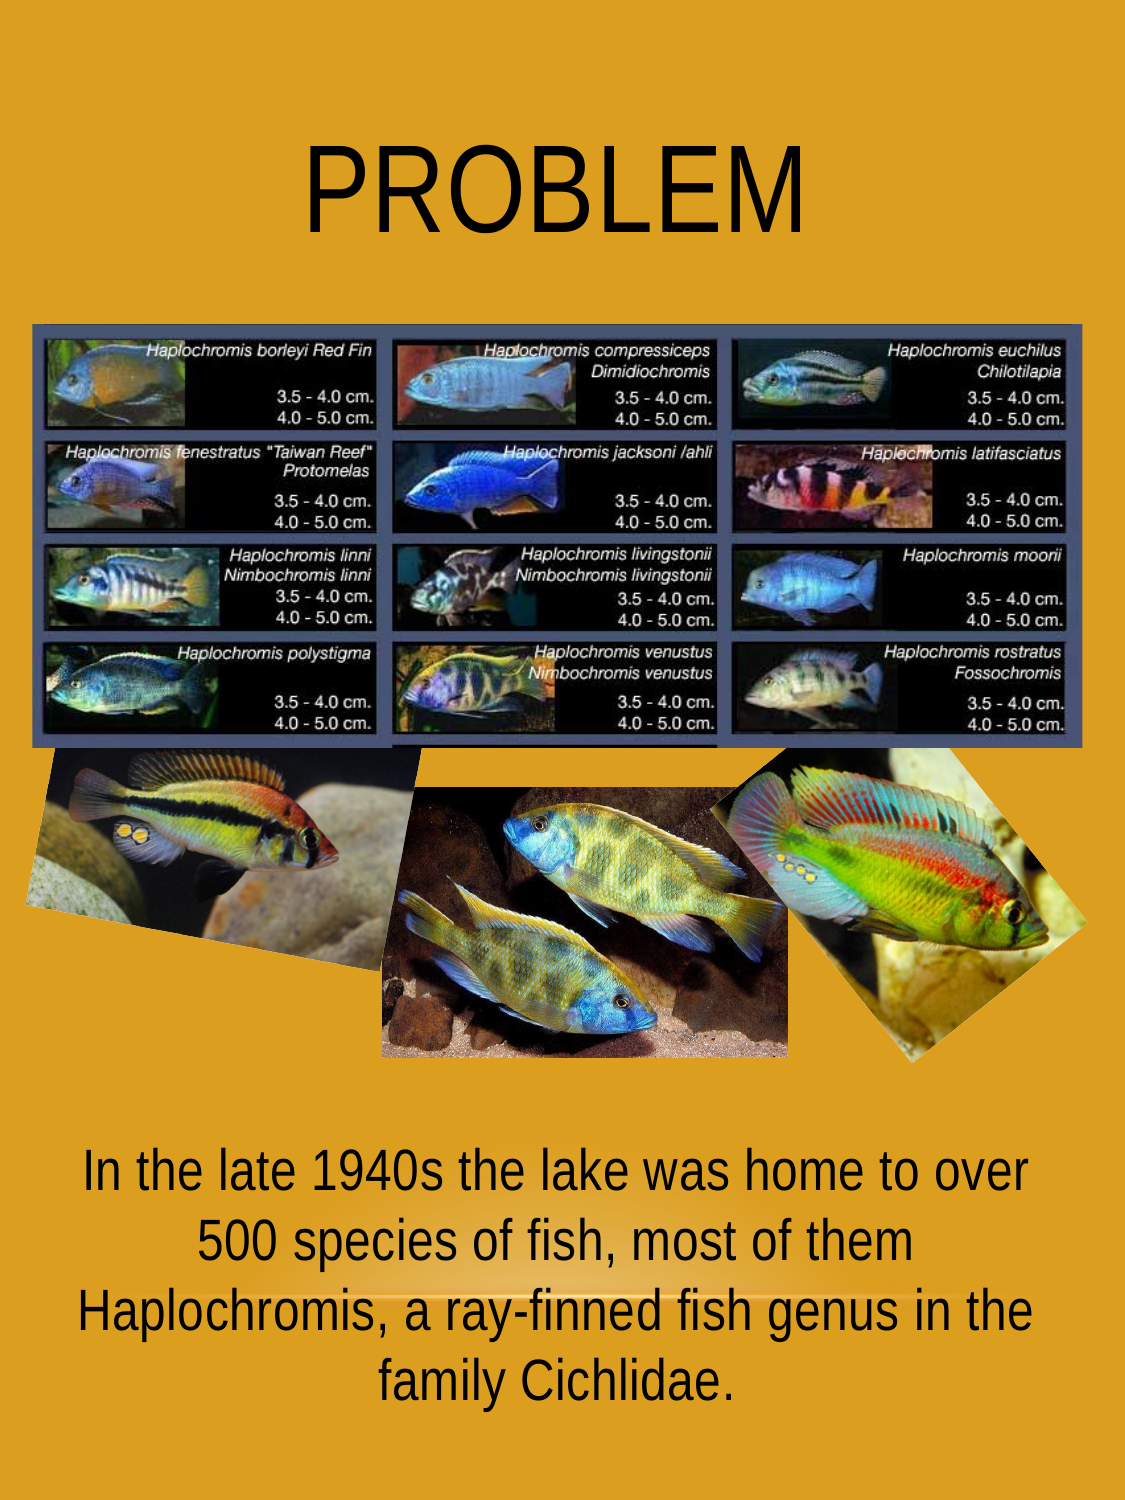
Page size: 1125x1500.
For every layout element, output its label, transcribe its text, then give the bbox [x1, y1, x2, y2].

text_box PROBLEM [287, 99, 850, 265]
text_box In the late 1940s the lake was home to over 500 species of fish, most of them Haplochromis, a ray-finned fish genus in the family Cichlidae. [32, 1124, 1083, 1500]
picture [0, 0, 1125, 1500]
